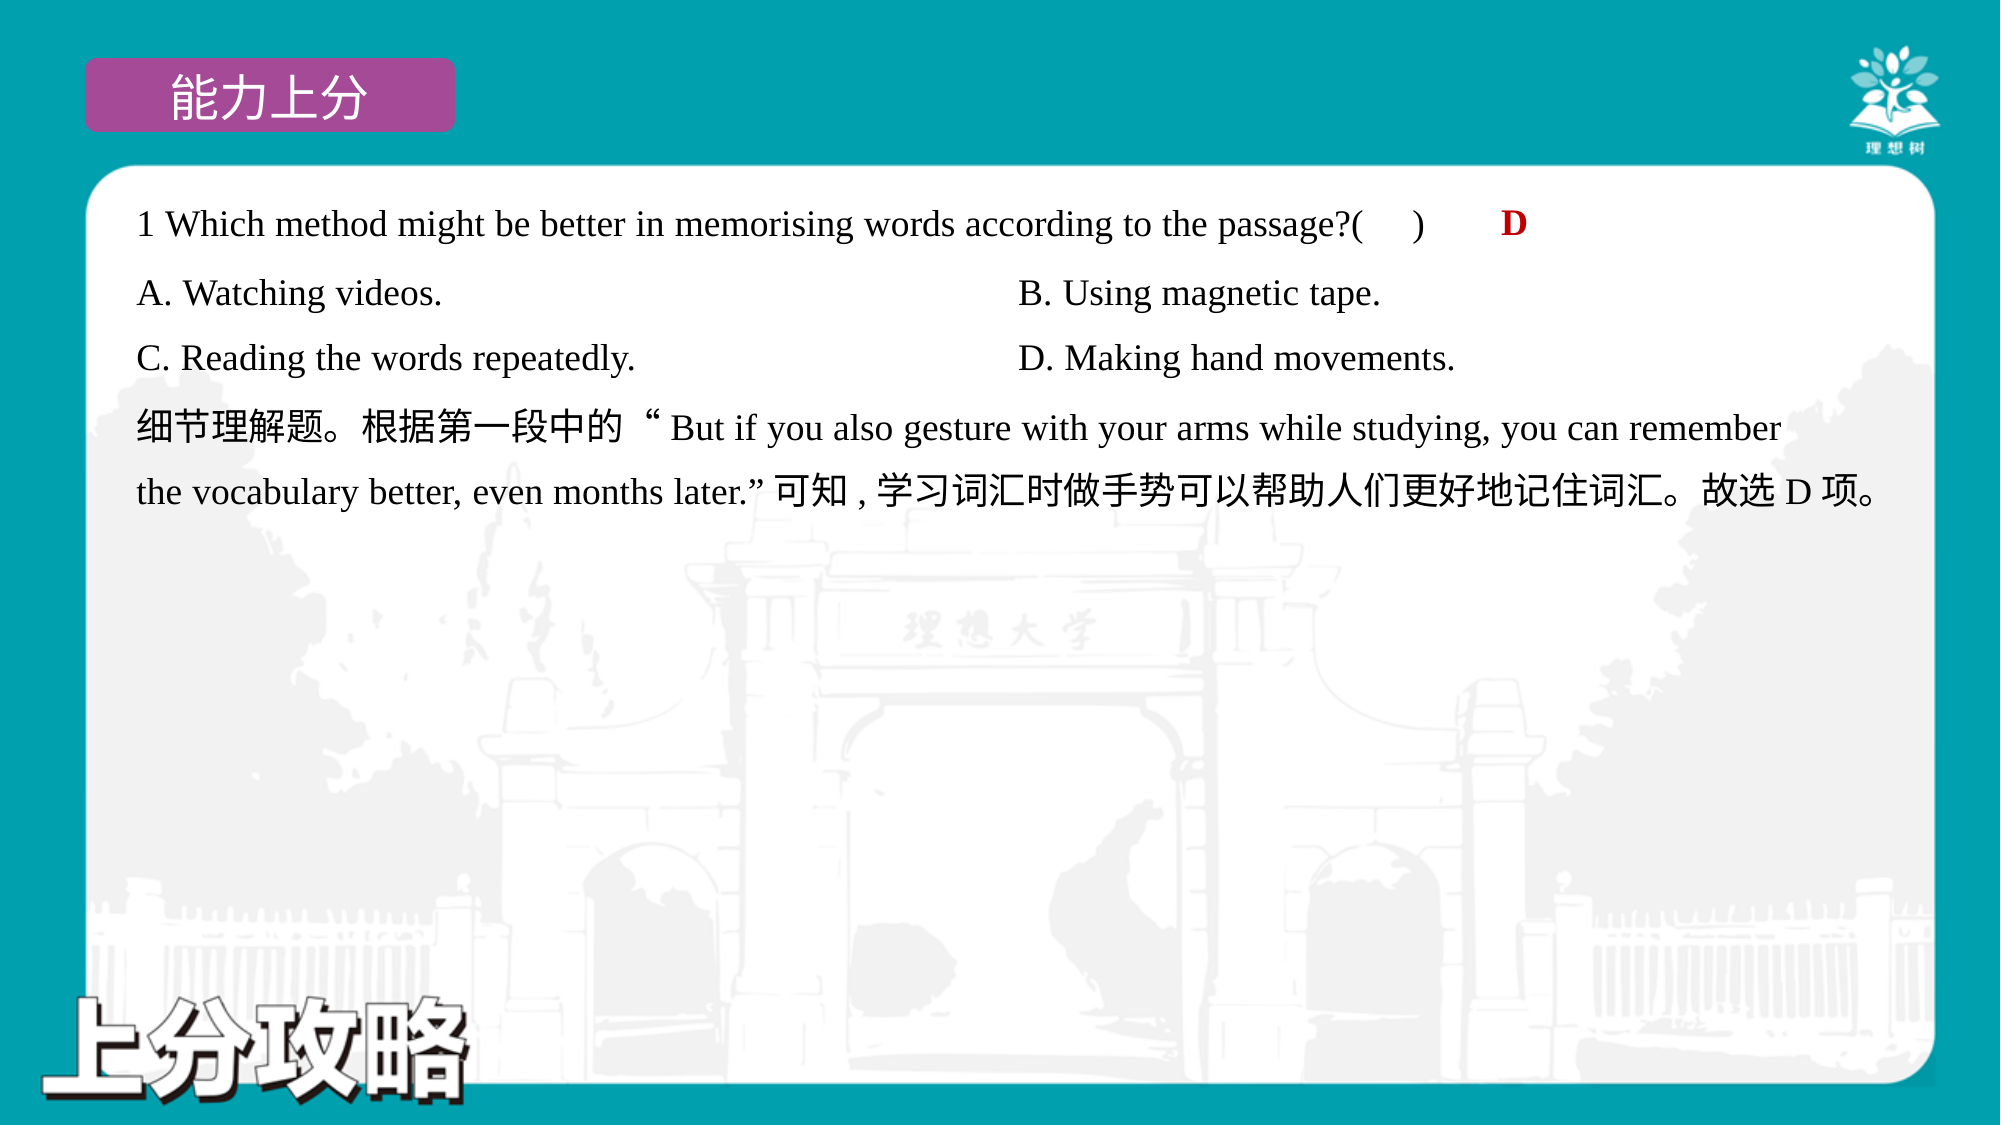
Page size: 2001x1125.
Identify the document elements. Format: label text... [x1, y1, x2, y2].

text_box A. Watching videos. B. Using magnetic tape. C. Reading the words repeatedly. D. Making hand movements. [136, 244, 1865, 371]
text_box 细节理解题。根据第一段中的“But if you also gesture with your arms while studying, you can remember the vocabulary better, even months later.”可知,学习词汇时做手势可以帮助人们更好地记住词汇。故选D项。 [136, 379, 1865, 506]
picture [0, 0, 2000, 1125]
text_box 1 Which method might be better in memorising words according to the passage?( ) [136, 176, 1865, 237]
text_box D [1487, 176, 1542, 236]
